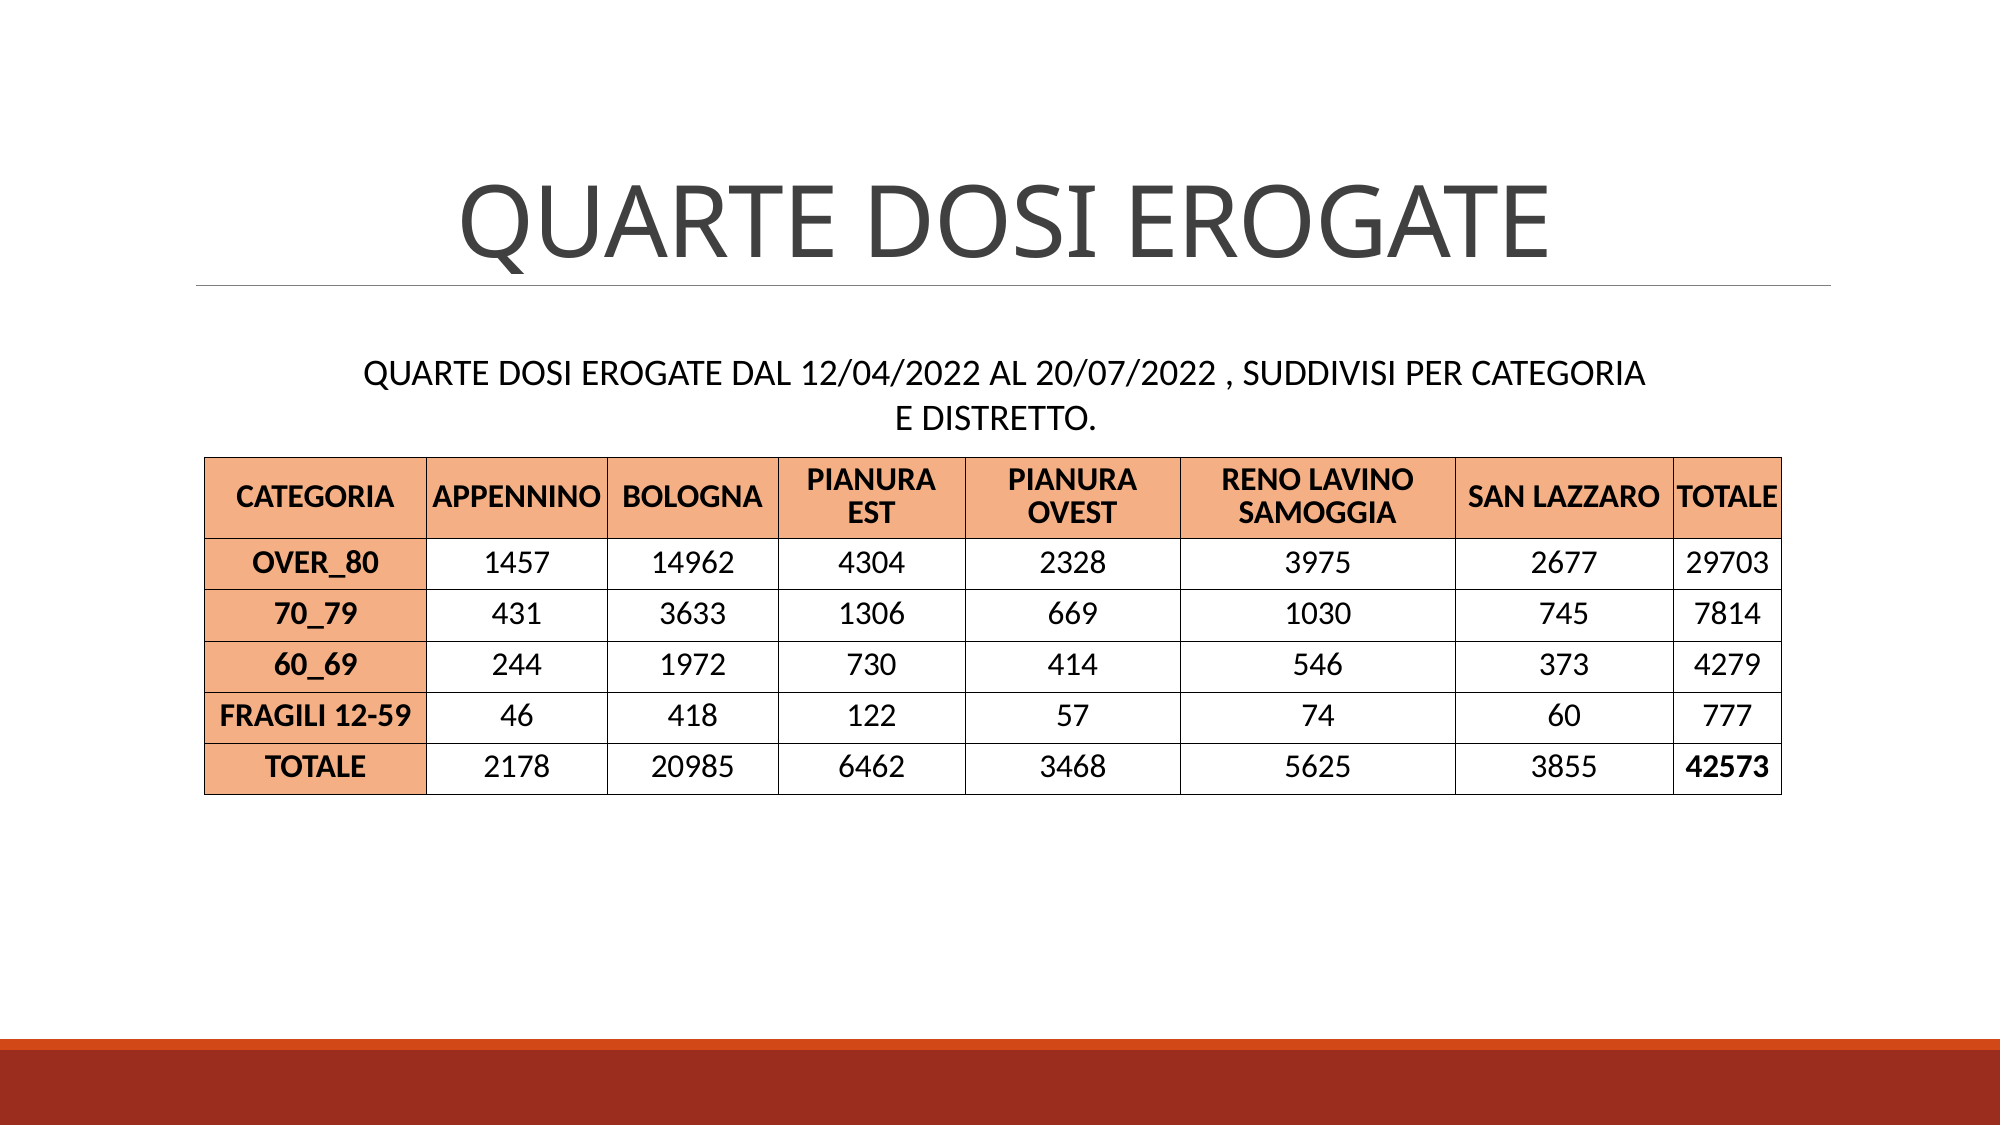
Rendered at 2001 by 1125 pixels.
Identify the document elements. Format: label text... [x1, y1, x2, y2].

table_cell FRAGILI 12-59 [205, 693, 426, 743]
table_cell 7814 [1674, 590, 1781, 641]
table_cell 546 [1181, 642, 1455, 692]
table_cell 42573 [1674, 744, 1781, 794]
table_cell 1030 [1181, 590, 1455, 641]
table_header CATEGORIA [205, 458, 426, 538]
table_cell 2328 [966, 539, 1180, 589]
table_cell 730 [779, 642, 965, 692]
table_cell 418 [608, 693, 778, 743]
table_cell 4279 [1674, 642, 1781, 692]
table_cell 1457 [427, 539, 607, 589]
table_cell 777 [1674, 693, 1781, 743]
table_header BOLOGNA [608, 458, 778, 538]
table_header PIANURA EST [779, 458, 965, 538]
table_cell 4304 [779, 539, 965, 589]
table_cell 60_69 [205, 642, 426, 692]
table_header PIANURA OVEST [966, 458, 1180, 538]
table_cell 669 [966, 590, 1180, 641]
table_cell 3975 [1181, 539, 1455, 589]
table_cell 70_79 [205, 590, 426, 641]
table_cell 431 [427, 590, 607, 641]
table_cell 46 [427, 693, 607, 743]
table_cell 6462 [779, 744, 965, 794]
table_cell 1972 [608, 642, 778, 692]
table_cell OVER_80 [205, 539, 426, 589]
table_cell 745 [1456, 590, 1673, 641]
table_cell 60 [1456, 693, 1673, 743]
table_header APPENNINO [427, 458, 607, 538]
table_cell 20985 [608, 744, 778, 794]
table_cell 3633 [608, 590, 778, 641]
table_cell 122 [779, 693, 965, 743]
table_cell 2178 [427, 744, 607, 794]
table_cell 2677 [1456, 539, 1673, 589]
table_cell 3468 [966, 744, 1180, 794]
table_cell 373 [1456, 642, 1673, 692]
table_cell 29703 [1674, 539, 1781, 589]
table_header SAN LAZZARO [1456, 458, 1673, 538]
table_cell 244 [427, 642, 607, 692]
table_header TOTALE [1674, 458, 1781, 538]
table_cell 57 [966, 693, 1180, 743]
table_cell 3855 [1456, 744, 1673, 794]
table_cell 414 [966, 642, 1180, 692]
table_cell 1306 [779, 590, 965, 641]
table_cell 74 [1181, 693, 1455, 743]
table_cell 14962 [608, 539, 778, 589]
table_cell TOTALE [205, 744, 426, 794]
table_header RENO LAVINO SAMOGGIA [1181, 458, 1455, 538]
title Quarte dosi erogate [180, 47, 1830, 285]
table_cell 5625 [1181, 744, 1455, 794]
text_box Quarte dosi erogate dal 12/04/2022 al 20/07/2022 , suddivisi per categoria e distretto. [336, 340, 1673, 446]
